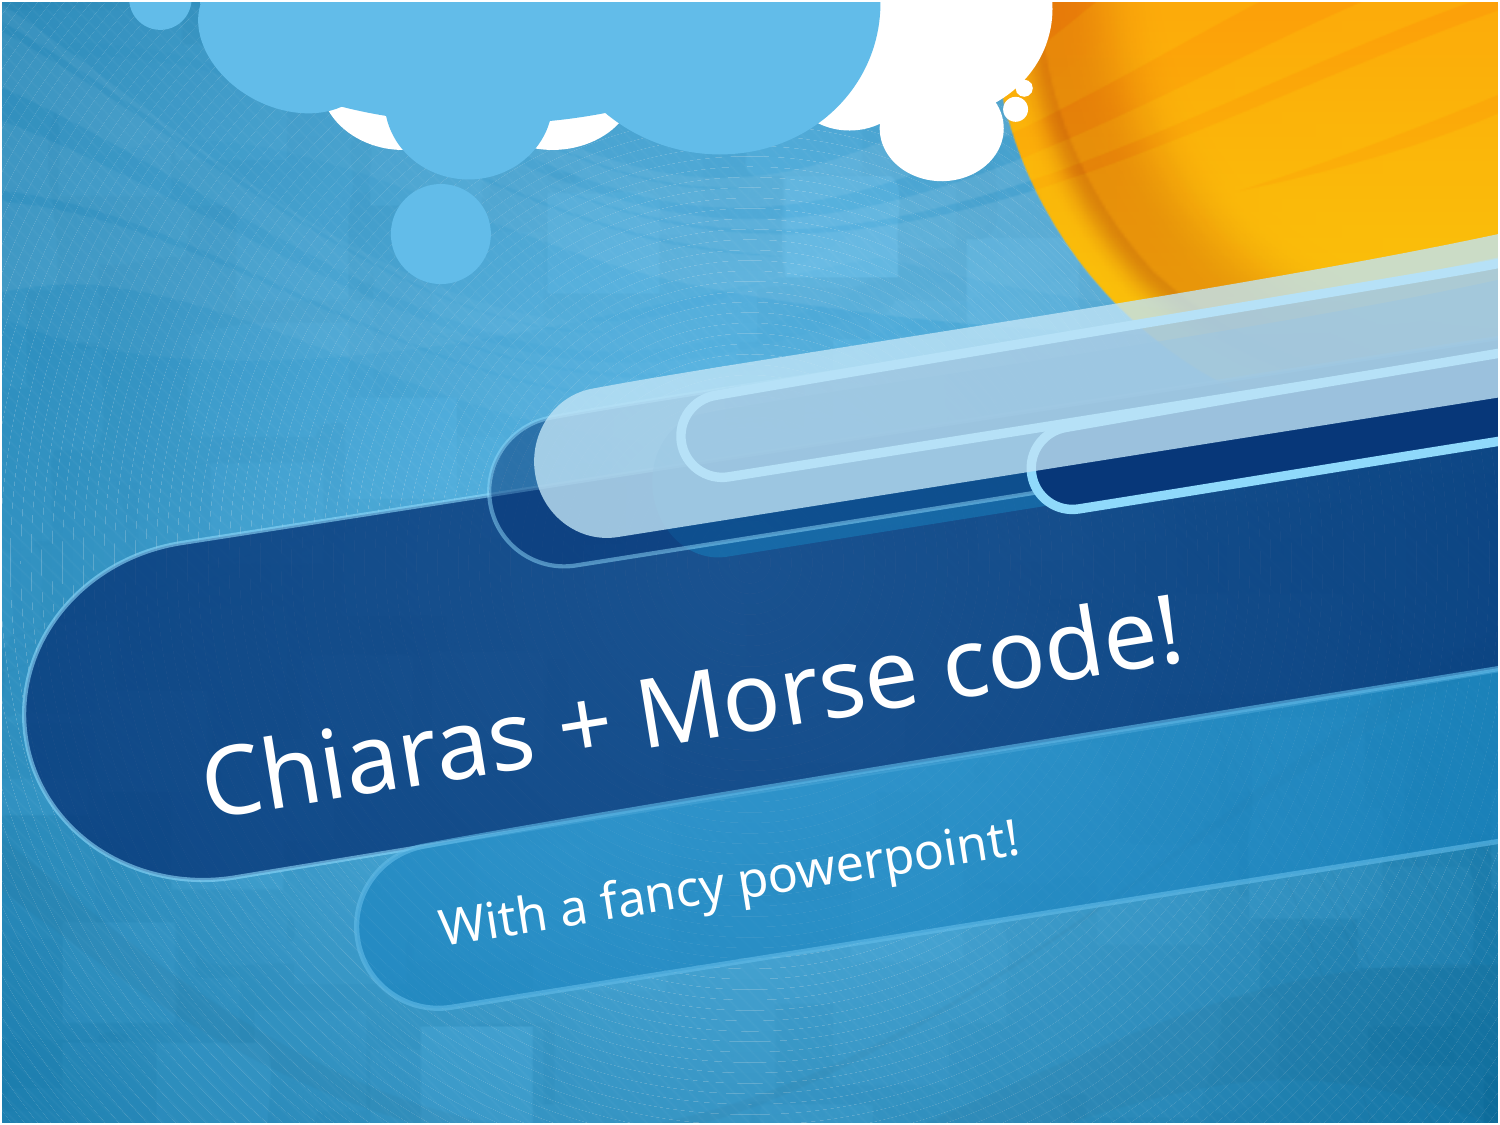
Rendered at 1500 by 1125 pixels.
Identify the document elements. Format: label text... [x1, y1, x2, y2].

picture [2, 2, 1498, 1123]
subtitle With a fancy powerpoint! [413, 690, 1474, 1003]
title Chiaras + Morse code! [154, 387, 1420, 849]
picture [360, 673, 1498, 1005]
